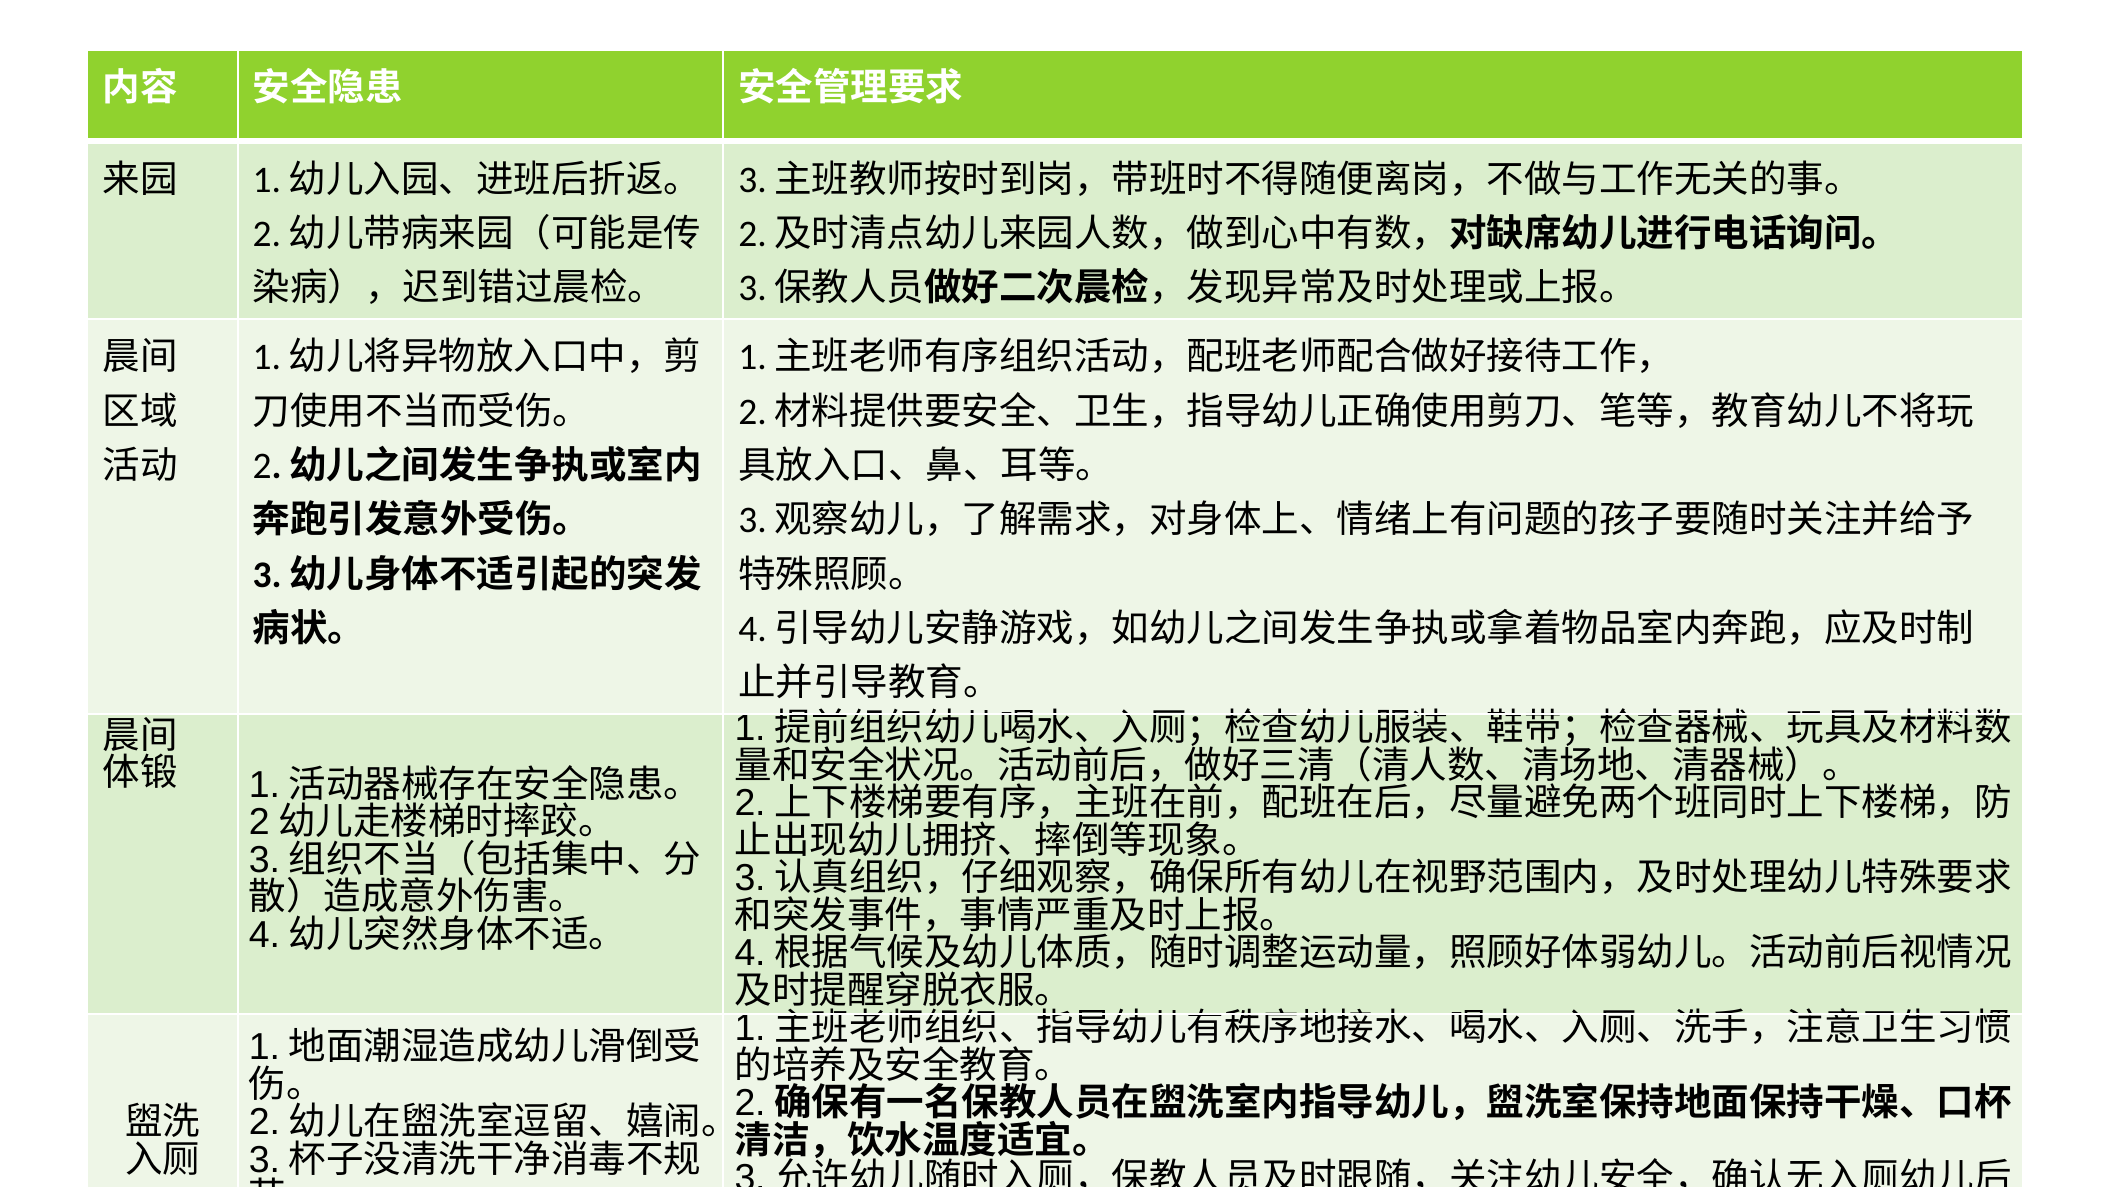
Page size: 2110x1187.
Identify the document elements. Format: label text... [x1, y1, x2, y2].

table_cell 1.地面潮湿造成幼儿滑倒受伤。 2.幼儿在盥洗室逗留、嬉闹。 3.杯子没清洗干净消毒不规范。 4.放任幼儿，班级管理松散。 [239, 1015, 722, 1187]
table_cell 3.主班教师按时到岗，带班时不得随便离岗，不做与工作无关的事。 2.及时清点幼儿来园人数，做到心中有数，对缺席幼儿进行电话询问。 3.保教人员做好二次晨检，发现异常及时处理或上报。 [724, 144, 2022, 318]
table_header 安全管理要求 [724, 51, 2022, 138]
table_header 安全隐患 [239, 51, 722, 138]
table_cell 1.主班老师组织、指导幼儿有秩序地接水、喝水、入厕、洗手，注意卫生习惯的培养及安全教育。 2.确保有一名保教人员在盥洗室内指导幼儿，盥洗室保持地面保持干燥、口杯清洁，饮水温度适宜。 3.允许幼儿随时入厕，保教人员及时跟随，关注幼儿安全，确认无入厕幼儿后方可离开。 4.严禁幼儿在盥洗室拥挤、打闹，发现异常情况及时处理。 [724, 1015, 2022, 1187]
table_cell 1.活动器械存在安全隐患。 2幼儿走楼梯时摔跤。 3.组织不当（包括集中、分散）造成意外伤害。 4.幼儿突然身体不适。 [239, 715, 722, 1013]
table_header 内容 [88, 51, 237, 138]
table_cell 1.幼儿将异物放入口中，剪刀使用不当而受伤。 2.幼儿之间发生争执或室内奔跑引发意外受伤。 3.幼儿身体不适引起的突发病状。 [239, 320, 722, 713]
table_cell 晨间 体锻 [88, 715, 237, 1013]
table_cell 1.幼儿入园、进班后折返。 2.幼儿带病来园（可能是传染病），迟到错过晨检。 [239, 144, 722, 318]
table_cell 1.提前组织幼儿喝水、入厕；检查幼儿服装、鞋带；检查器械、玩具及材料数量和安全状况。活动前后，做好三清（清人数、清场地、清器械）。 2.上下楼梯要有序，主班在前，配班在后，尽量避免两个班同时上下楼梯，防止出现幼儿拥挤、摔倒等现象。 3.认真组织，仔细观察，确保所有幼儿在视野范围内，及时处理幼儿特殊要求和突发事件，事情严重及时上报。 4.根据气候及幼儿体质，随时调整运动量，照顾好体弱幼儿。活动前后视情况及时提醒穿脱衣服。 [724, 715, 2022, 1013]
table_cell 来园 [88, 144, 237, 318]
table_cell 1.主班老师有序组织活动，配班老师配合做好接待工作， 2.材料提供要安全、卫生，指导幼儿正确使用剪刀、笔等，教育幼儿不将玩具放入口、鼻、耳等。 3.观察幼儿，了解需求，对身体上、情绪上有问题的孩子要随时关注并给予特殊照顾。 4.引导幼儿安静游戏，如幼儿之间发生争执或拿着物品室内奔跑，应及时制止并引导教育。 [724, 320, 2022, 713]
table_cell 晨间 区域 活动 [88, 320, 237, 713]
table_cell 盥洗 入厕 [88, 1015, 237, 1187]
